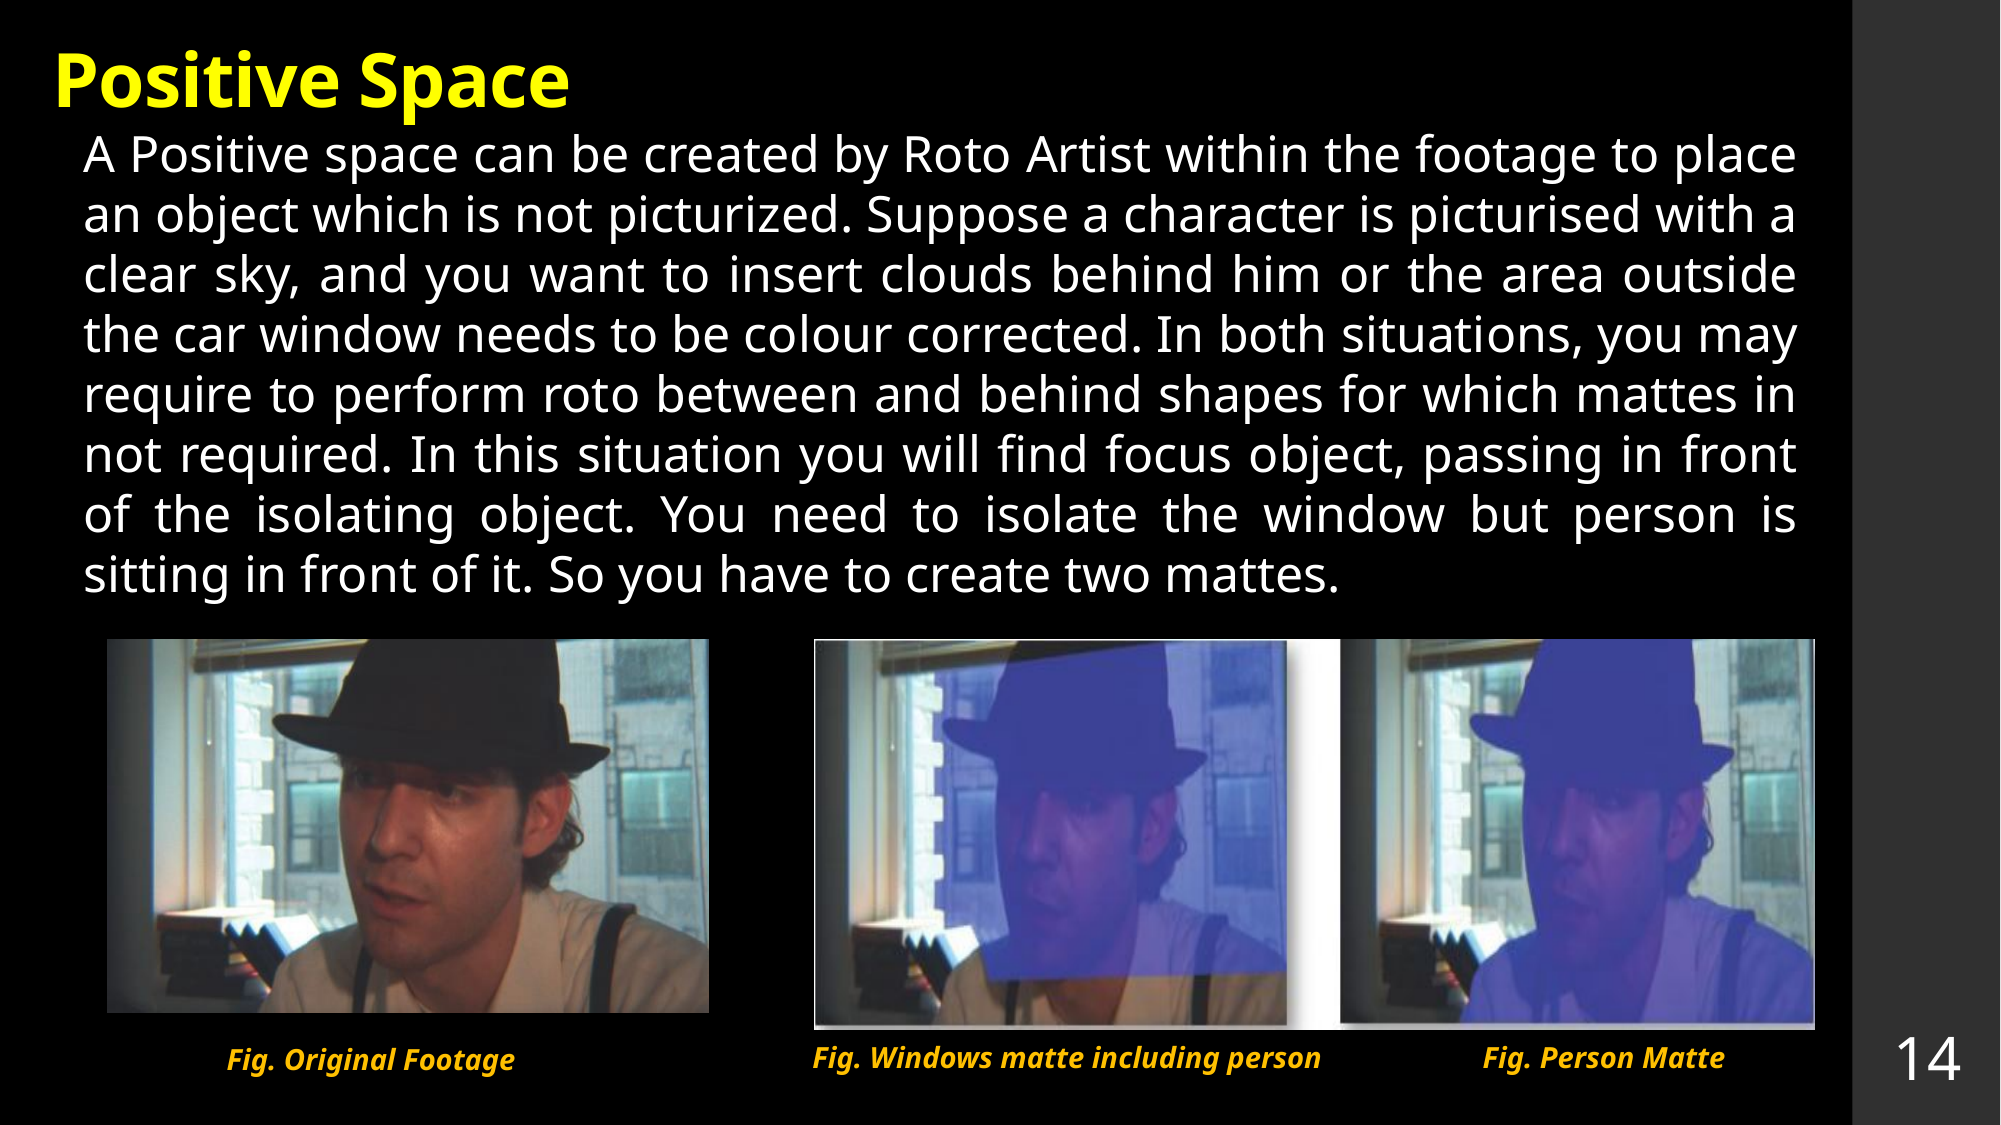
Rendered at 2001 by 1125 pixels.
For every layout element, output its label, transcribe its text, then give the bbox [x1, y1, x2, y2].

picture [813, 638, 1815, 1030]
text_box A Positive space can be created by Roto Artist within the footage to place an object which is not picturized. Suppose a character is picturised with a clear sky, and you want to insert clouds behind him or the area outside the car window needs to be colour corrected. In both situations, you may require to perform roto between and behind shapes for which mattes in not required. In this situation you will find focus object, passing in front of the isolating object. You need to isolate the window but person is sitting in front of it. So you have to create two mattes. [68, 114, 1814, 610]
slide_number 14 [1852, 1012, 2000, 1110]
text_box Fig. Windows matte including person [797, 1031, 1338, 1082]
title Positive Space [37, 33, 1849, 131]
text_box Fig. Person Matte [1467, 1039, 1741, 1082]
picture [107, 638, 709, 1013]
text_box Fig. Original Footage [211, 1029, 539, 1084]
